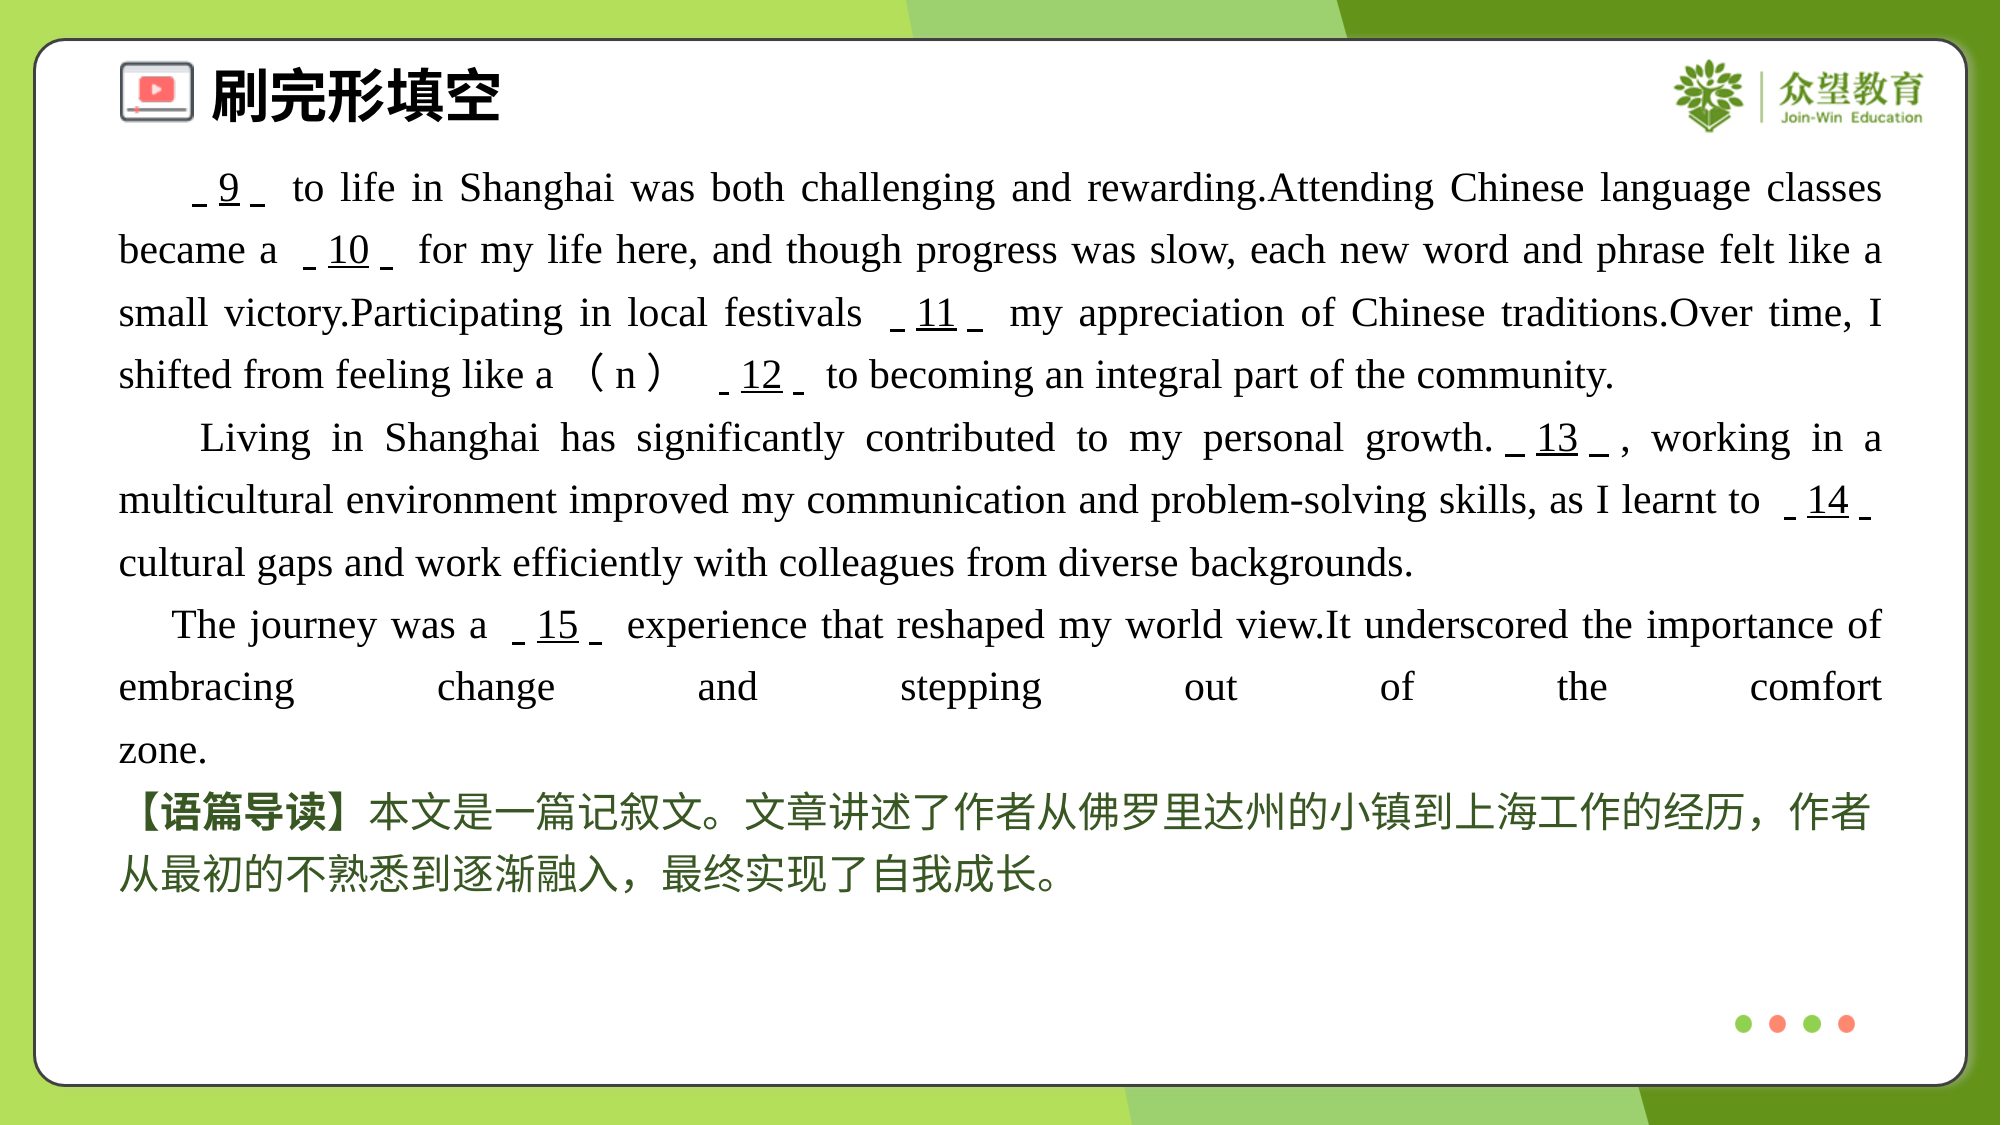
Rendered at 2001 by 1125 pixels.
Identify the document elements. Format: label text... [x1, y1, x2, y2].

picture [0, 0, 2000, 1125]
text_box . .9. . to life in Shanghai was both challenging and rewarding.Attending Chinese language classes became a . .10. . for my life here, and though progress was slow, each new word and phrase felt like a small victory.Participating in local festivals . .11. . my appreciation of Chinese traditions.Over time, I shifted from feeling like a（n） . .12. . to becoming an integral part of the community. Living in Shanghai has significantly contributed to my personal growth.. .13. ., working in a multicultural environment improved my communication and problem-solving skills, as I learnt to . .14. . cultural gaps and work efficiently with colleagues from diverse backgrounds. The journey was a . .15. . experience that reshaped my world view.It underscored the importance of embracing change and stepping out of the comfort zone.#5 [118, 146, 1883, 766]
text_box 【语篇导读】本文是一篇记叙文。文章讲述了作者从佛罗里达州的小镇到上海工作的经历，作者从最初的不熟悉到逐渐融入，最终实现了自我成长。 [118, 772, 1883, 894]
